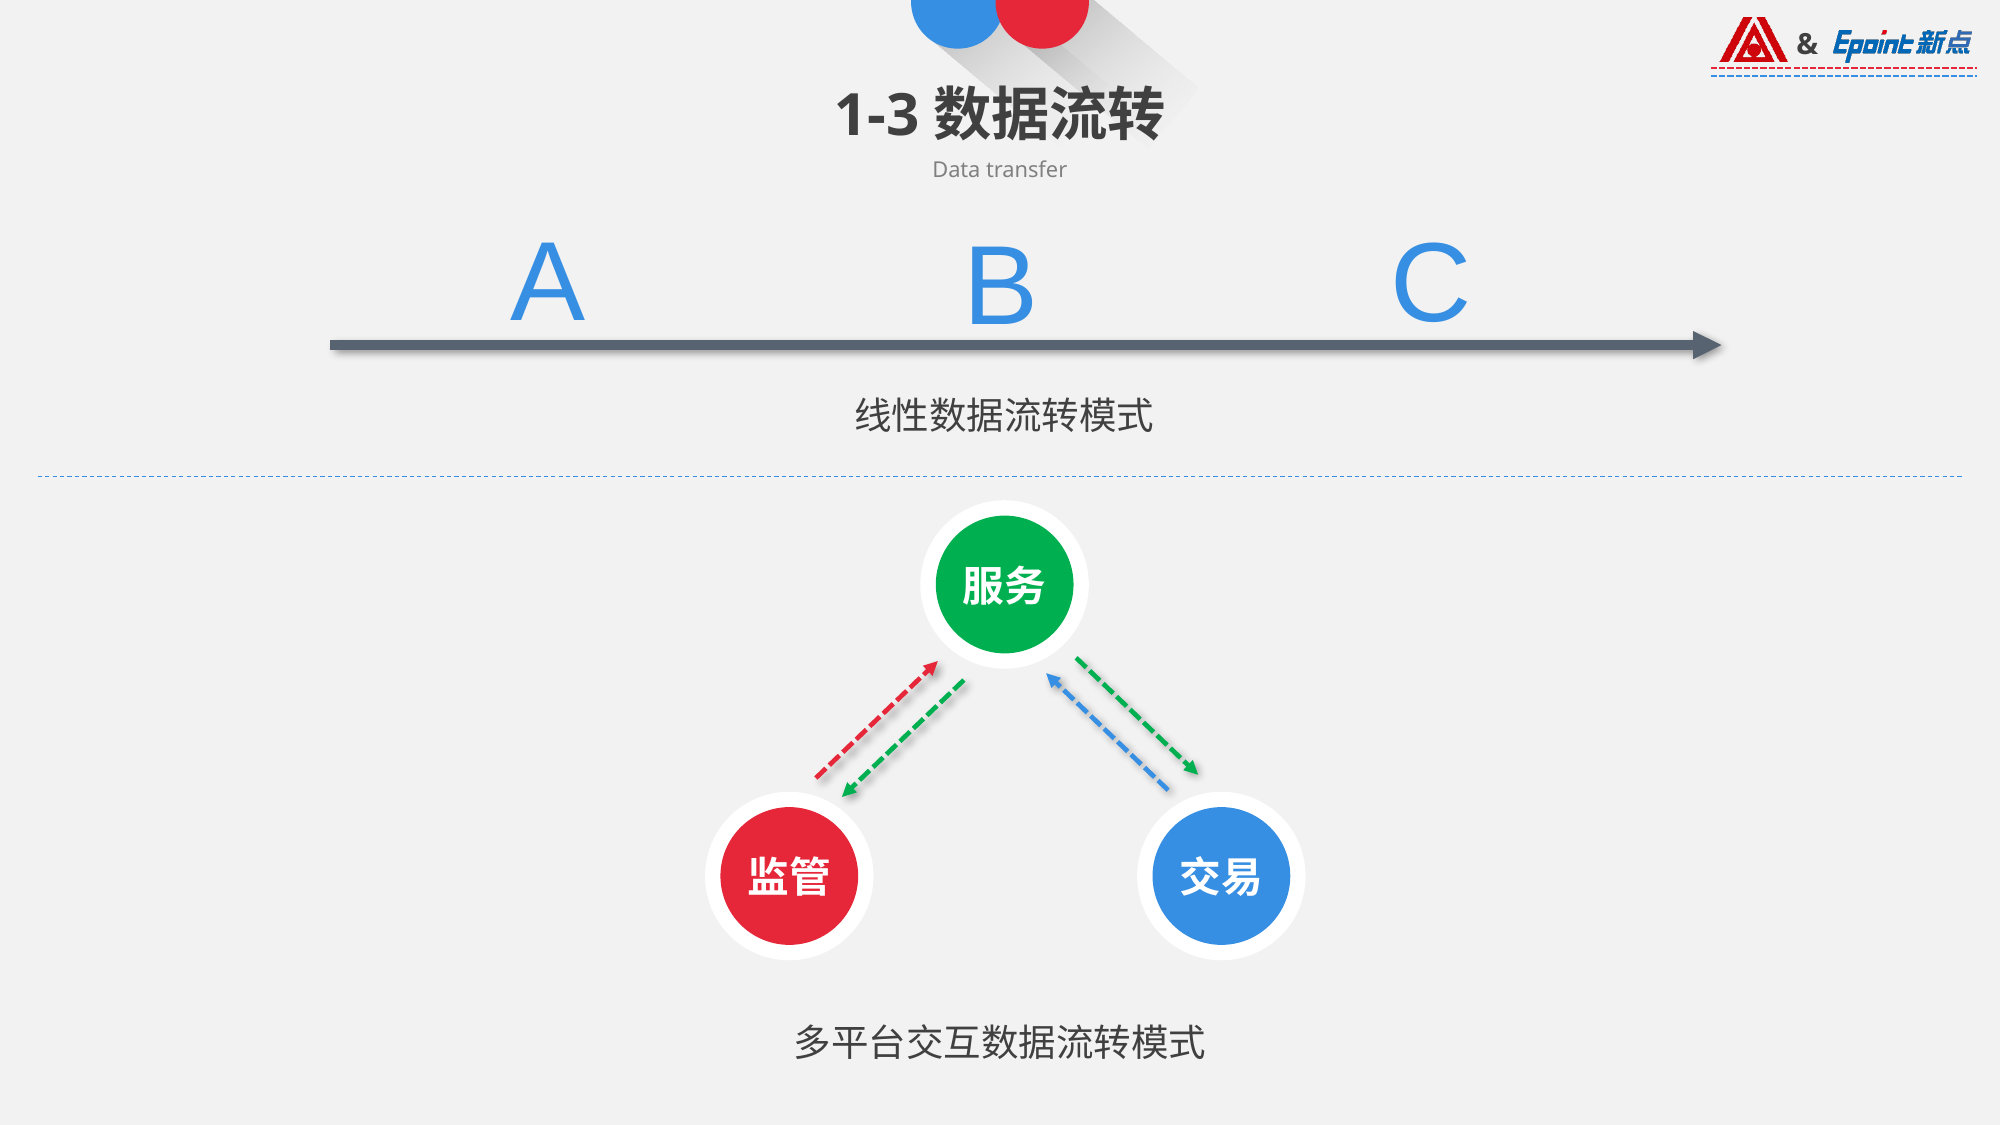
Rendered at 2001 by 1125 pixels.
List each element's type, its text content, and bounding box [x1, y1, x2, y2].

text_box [1135, 631, 1139, 801]
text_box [920, 500, 1089, 669]
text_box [874, 635, 879, 804]
text_box 线性数据流转模式 [839, 362, 1170, 445]
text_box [599, 0, 1401, 187]
text_box A [495, 200, 601, 345]
text_box C [1375, 346, 1487, 352]
text_box C [1375, 201, 1487, 345]
text_box 多平台交互数据流转模式 [778, 988, 1222, 1071]
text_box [1710, 17, 1978, 76]
text_box B [948, 346, 1054, 355]
text_box B [948, 205, 1054, 345]
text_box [1105, 647, 1109, 817]
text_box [1137, 791, 1306, 961]
text_box A [495, 346, 601, 351]
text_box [901, 653, 905, 823]
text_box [704, 791, 874, 961]
